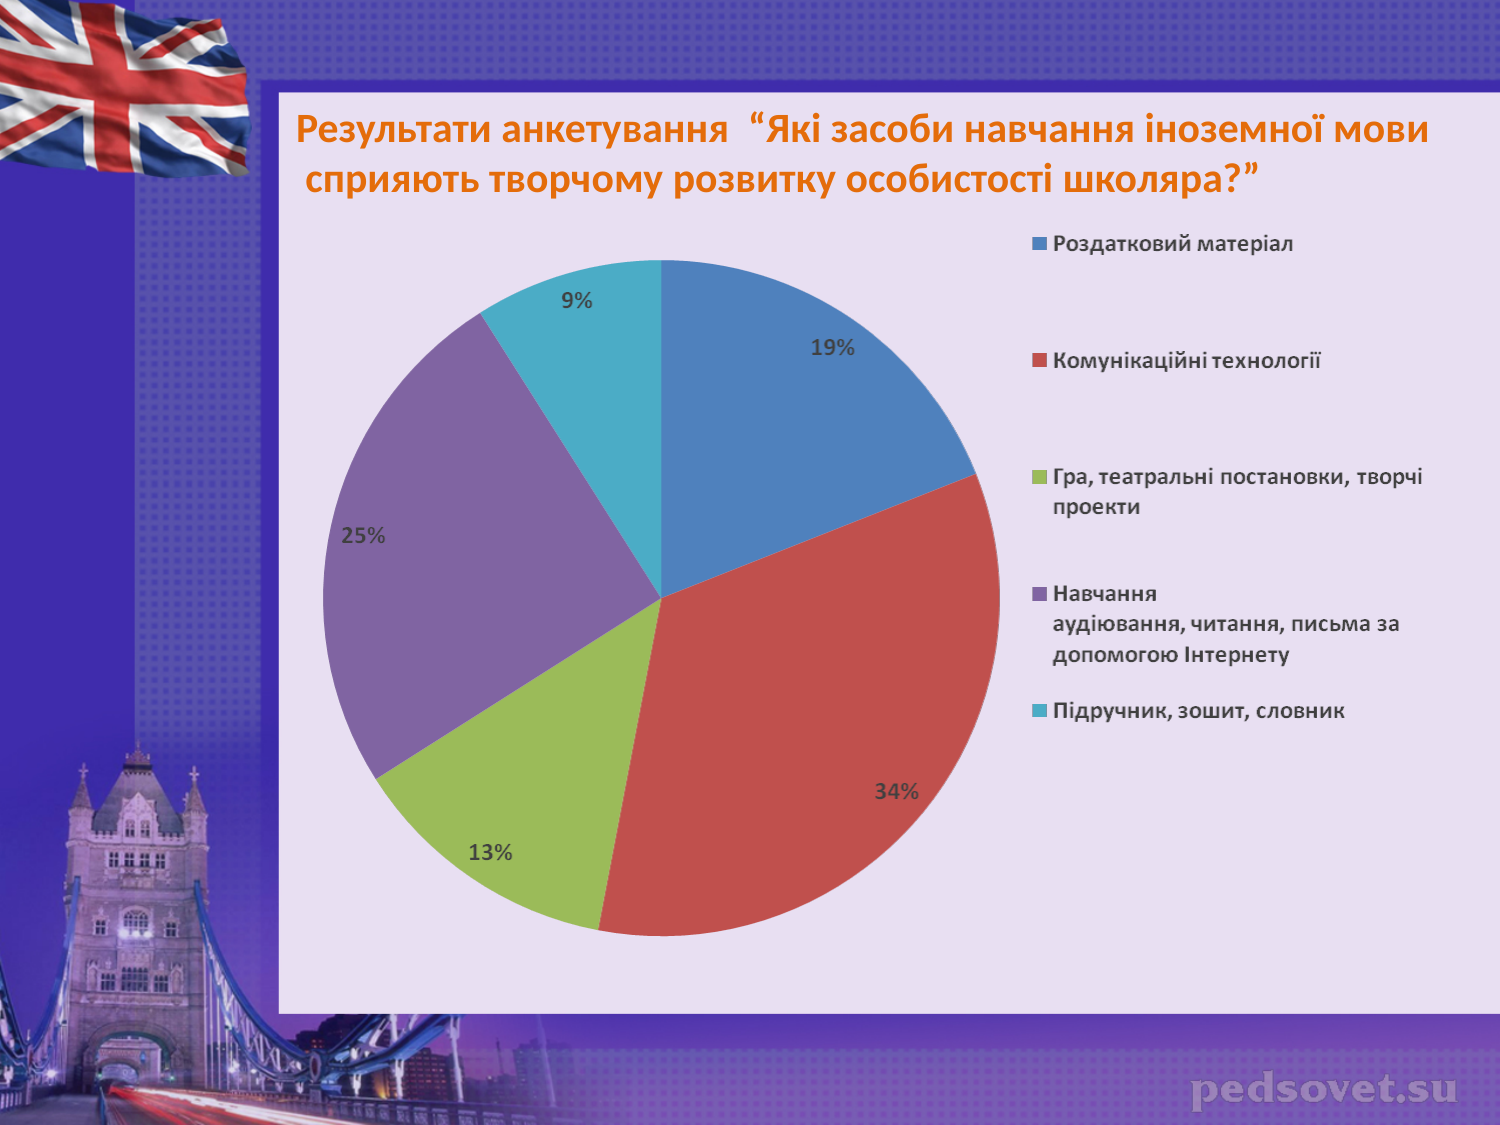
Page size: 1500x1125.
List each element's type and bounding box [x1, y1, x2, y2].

text_box [249, 116, 1500, 1079]
picture [0, 0, 1500, 1125]
